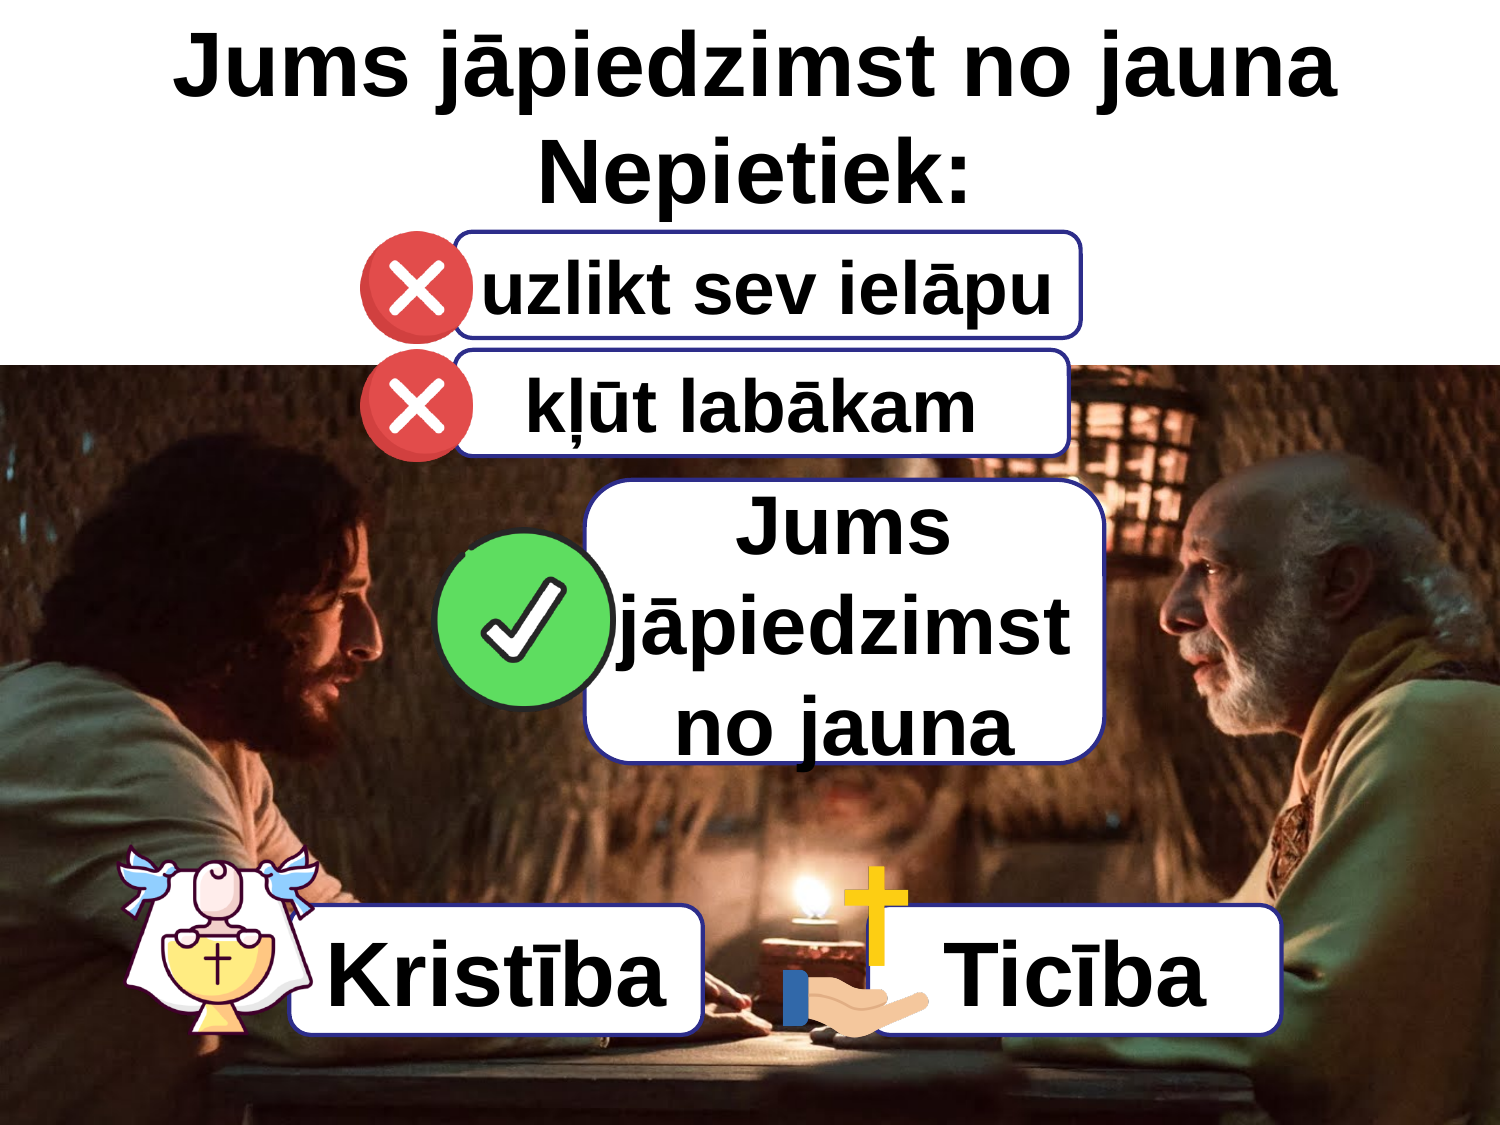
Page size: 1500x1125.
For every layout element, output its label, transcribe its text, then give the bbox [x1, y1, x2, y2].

picture [359, 231, 473, 345]
text_box Nepietiek: [360, 79, 1152, 256]
text_box Jums jāpiedzimst no jauna [5, 0, 1500, 148]
text_box kļūt labākam [475, 347, 1071, 363]
text_box uzlikt sev ielāpu [469, 229, 1083, 341]
picture [0, 349, 1500, 1125]
